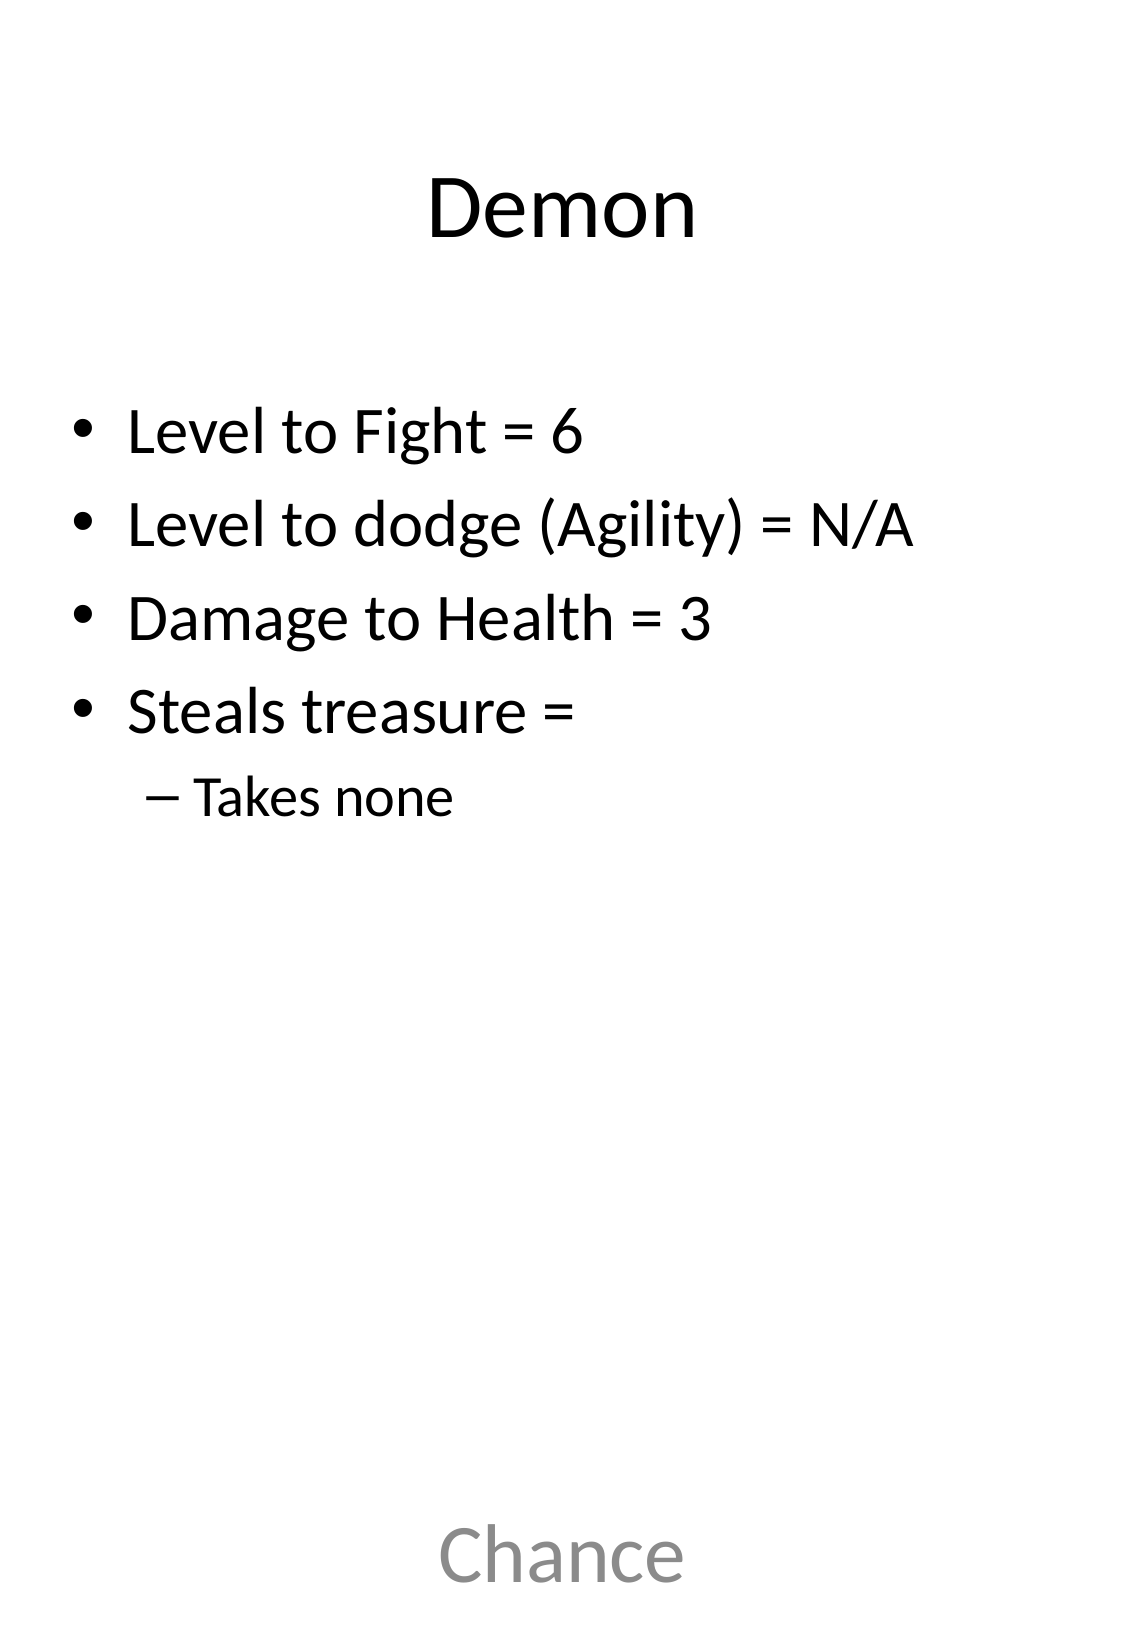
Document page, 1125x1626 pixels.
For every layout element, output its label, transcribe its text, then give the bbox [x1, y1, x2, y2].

title Demon [56, 65, 1069, 336]
footer Chance [384, 1506, 741, 1593]
list Level to Fight = 6 Level to dodge (Agility) = N/A Damage to Health = 3 Steals treasure = Takes none [56, 379, 1069, 1452]
